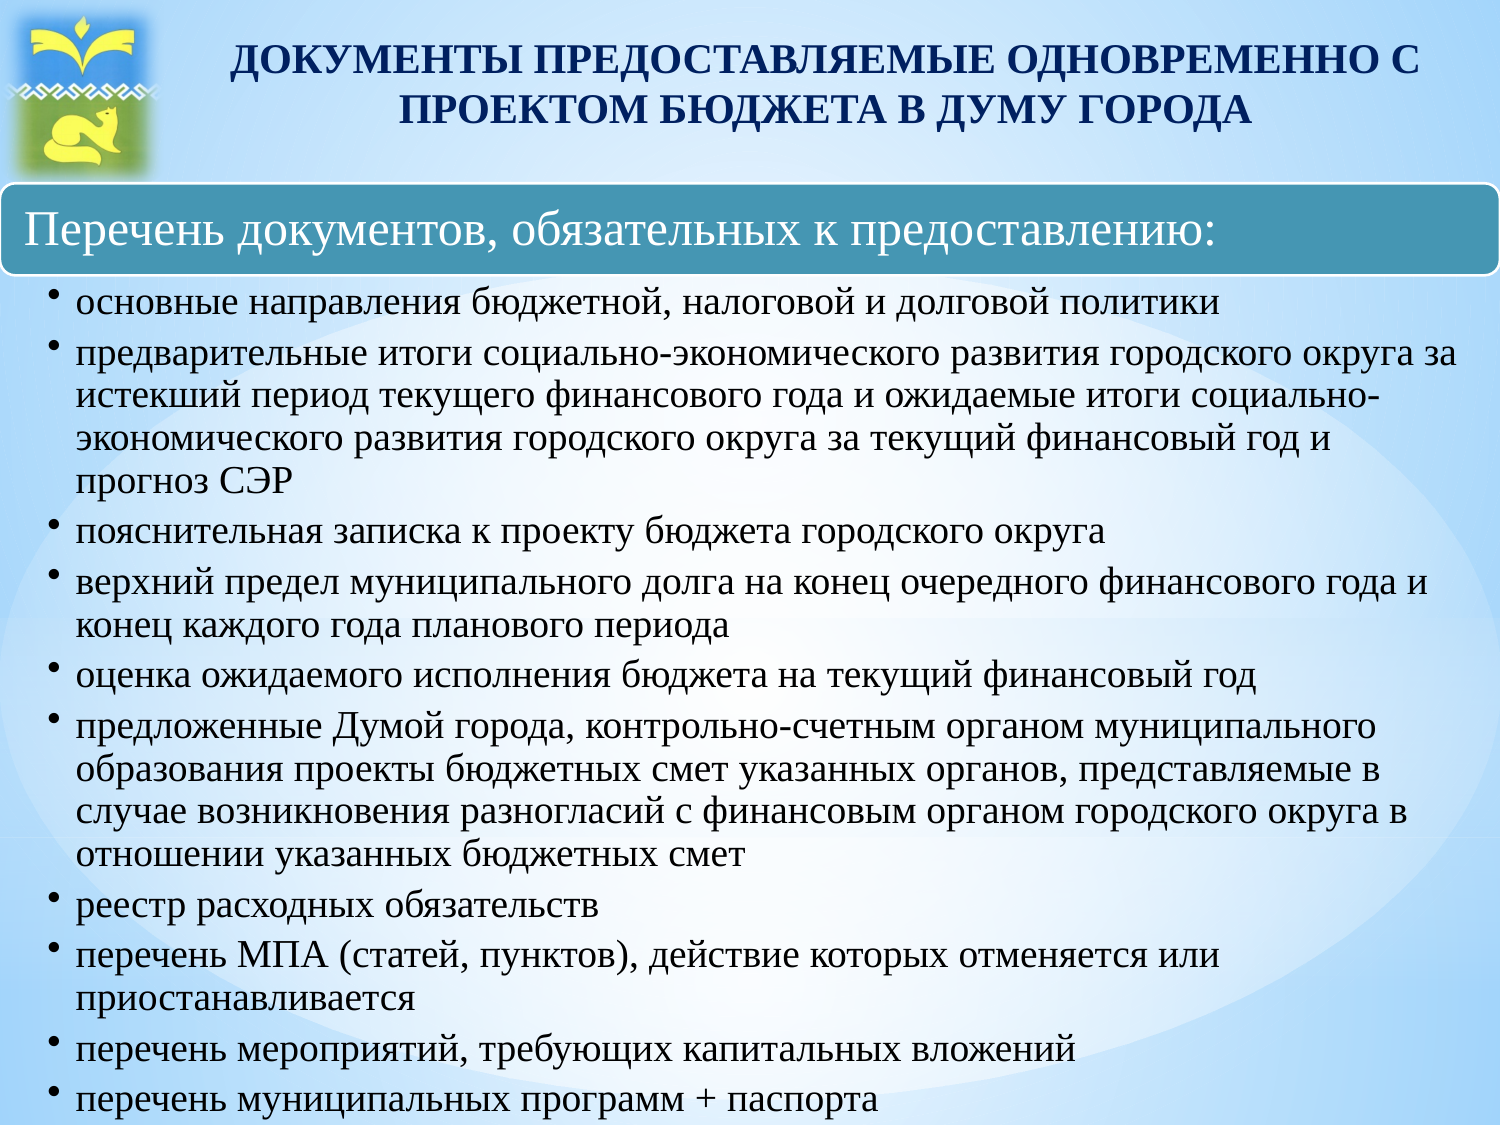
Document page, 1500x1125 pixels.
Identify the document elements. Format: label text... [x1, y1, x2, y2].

picture [0, 0, 165, 164]
title ДОКУМЕНТЫ ПРЕДОСТАВЛЯЕМЫЕ ОДНОВРЕМЕННО С ПРОЕКТОМ БЮДЖЕТА В ДУМУ ГОРОДА [169, 23, 1500, 142]
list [0, 164, 1500, 1125]
